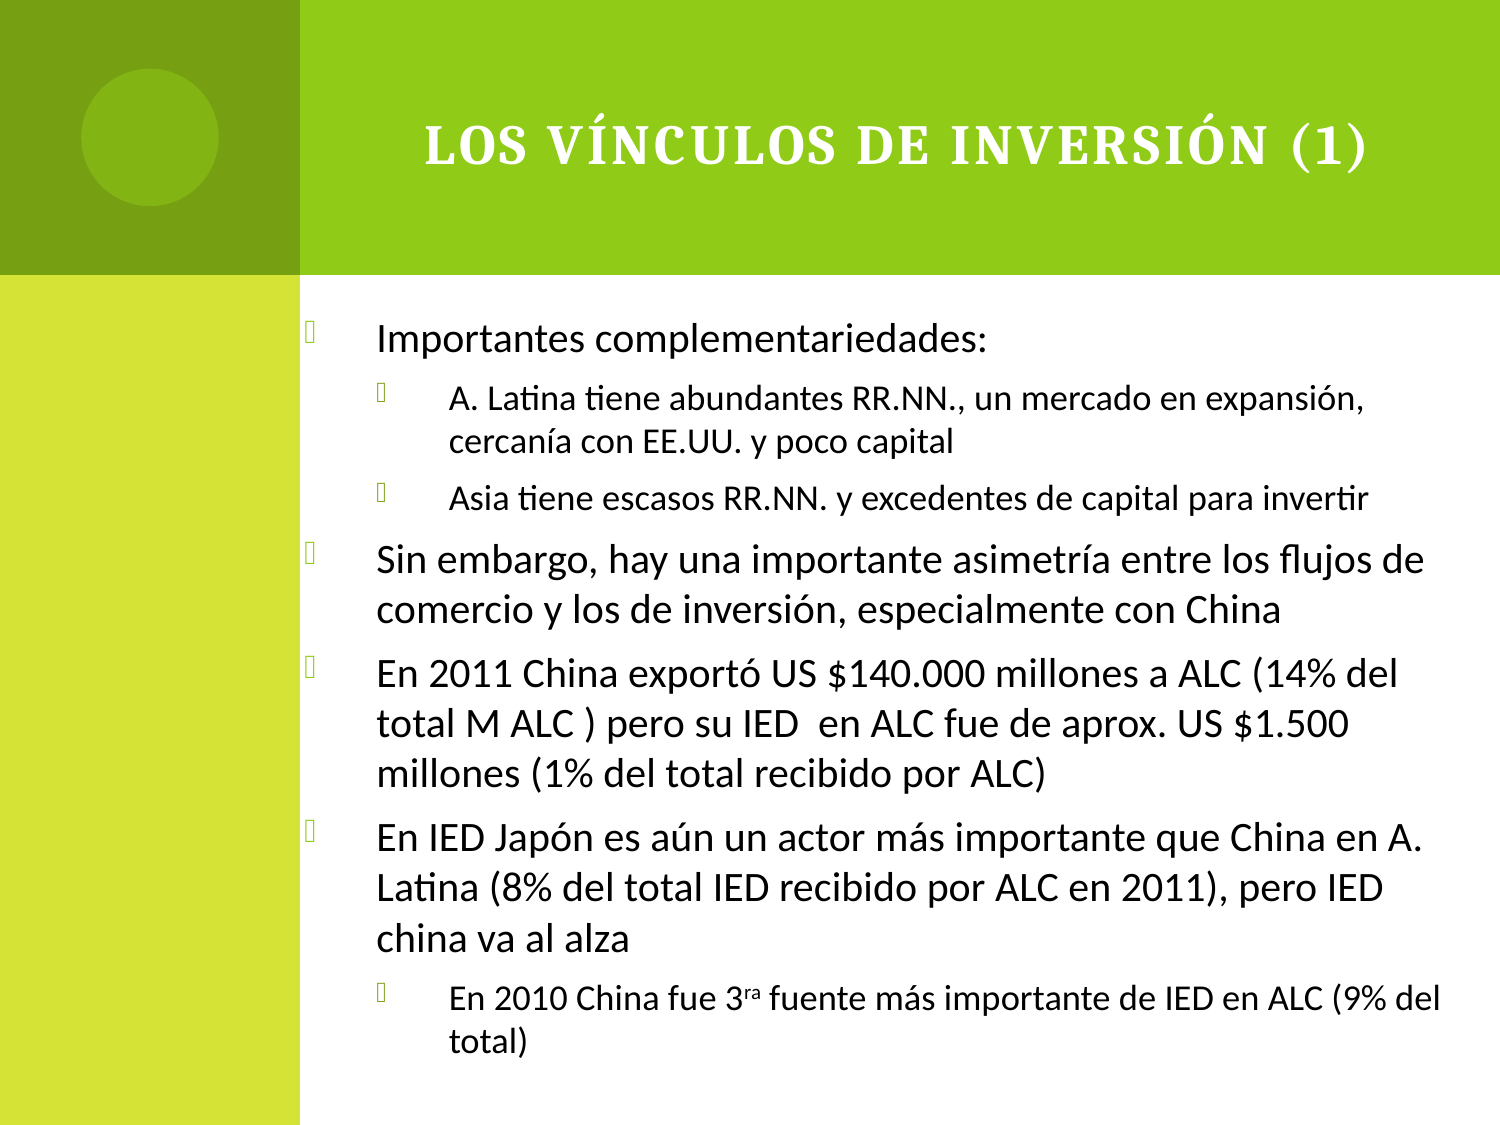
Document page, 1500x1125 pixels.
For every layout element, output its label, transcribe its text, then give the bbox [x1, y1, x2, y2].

list Importantes complementariedades: A. Latina tiene abundantes RR.NN., un mercado en expansión, cercanía con EE.UU. y poco capital Asia tiene escasos RR.NN. y excedentes de capital para invertir Sin embargo, hay una importante asimetría entre los flujos de comercio y los de inversión, especialmente con China En 2011 China exportó US $140.000 millones a ALC (14% del total M ALC ) pero su IED en ALC fue de aprox. US $1.500 millones (1% del total recibido por ALC) En IED Japón es aún un actor más importante que China en A. Latina (8% del total IED recibido por ALC en 2011), pero IED china va al alza En 2010 China fue 3ra fuente más importante de IED en ALC (9% del total) [289, 302, 1459, 1094]
title Los vínculos de inversión (1) [348, 37, 1447, 185]
